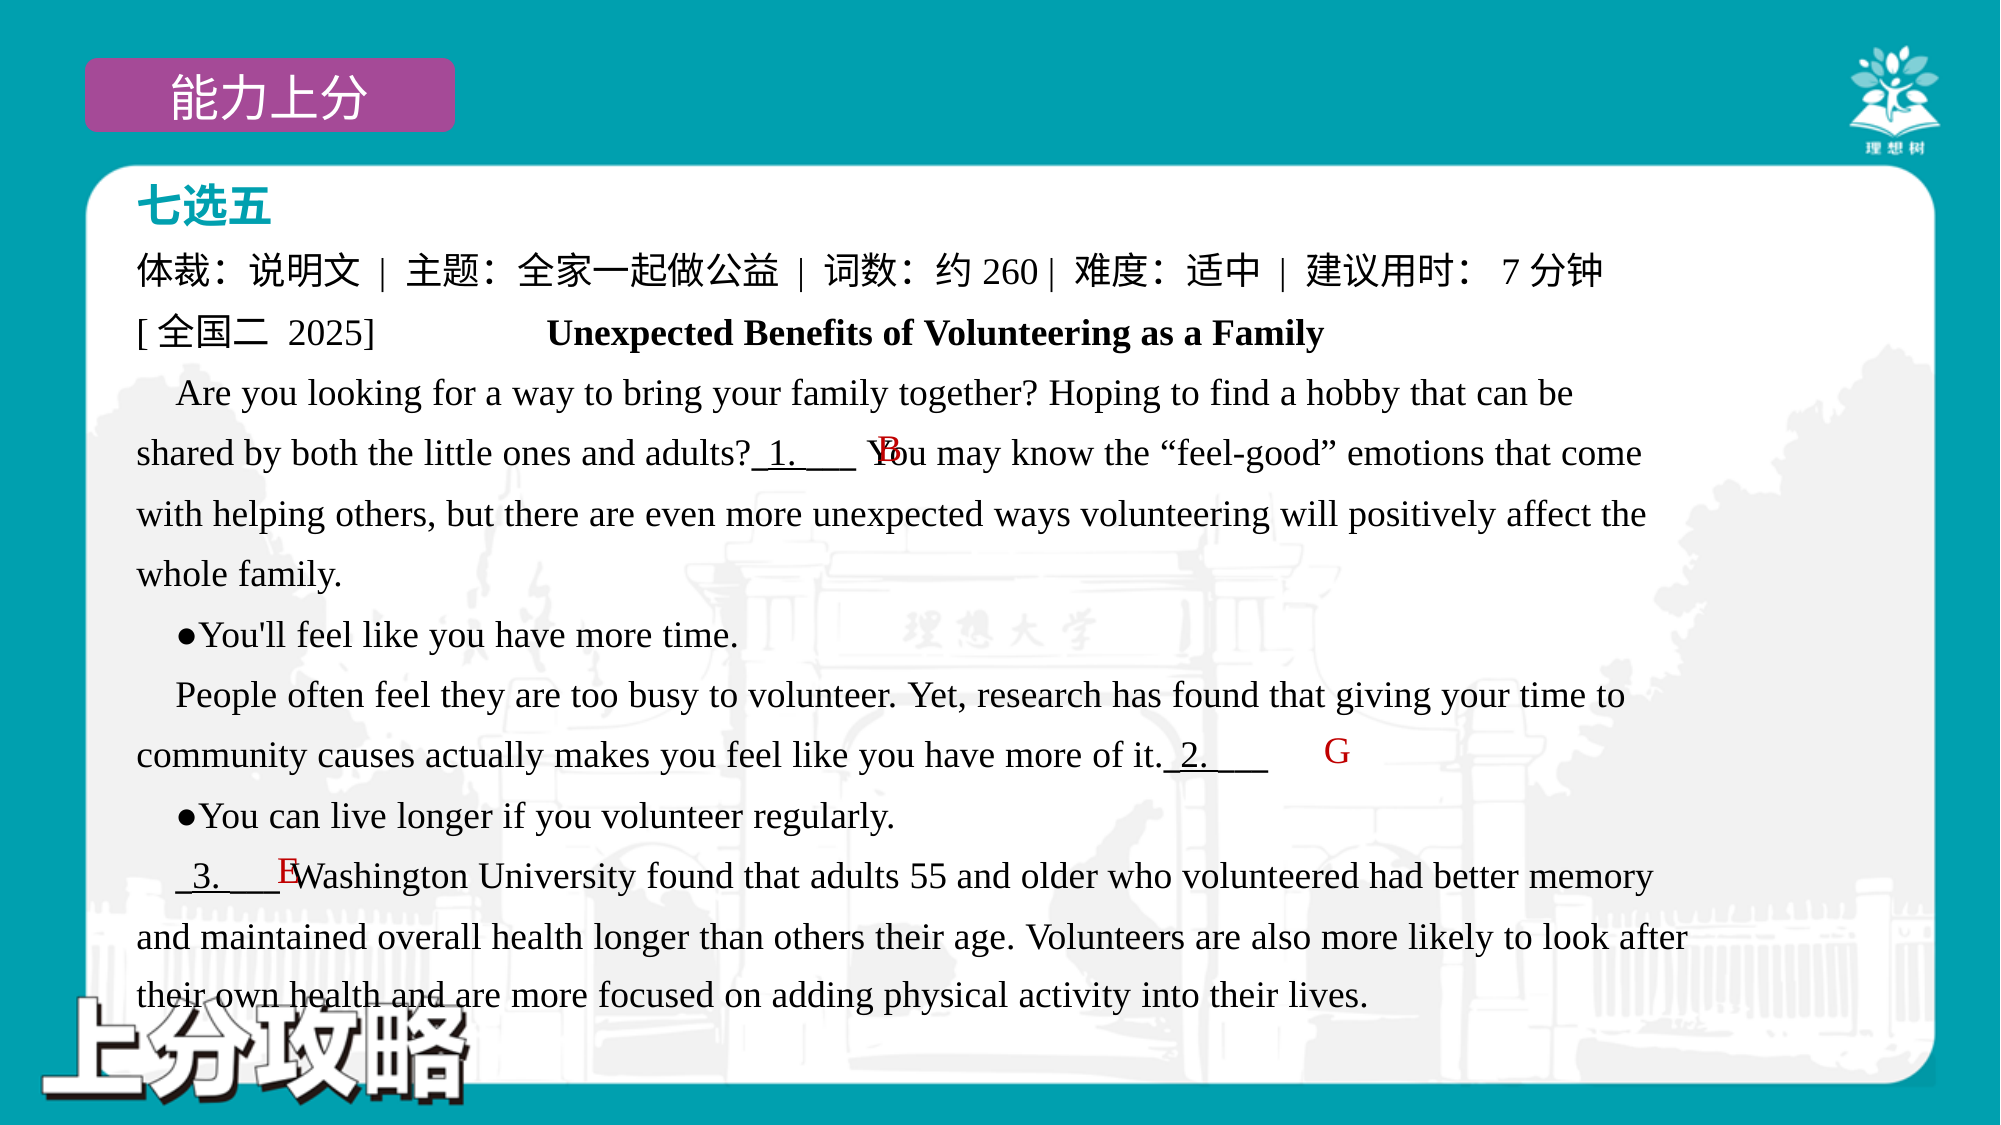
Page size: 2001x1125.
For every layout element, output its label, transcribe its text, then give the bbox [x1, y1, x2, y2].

text_box [全国二 2025] Unexpected Benefits of Volunteering as a Family Are you looking for a way to bring your family together? Hoping to find a hobby that can be shared by both the little ones and adults?_1. ___ You may know the “feel-good” emotions that come with helping others, but there are even more unexpected ways volunteering will positively affect the whole family. ●You'll feel like you have more time. People often feel they are too busy to volunteer. Yet, research has found that giving your time to community causes actually makes you feel like you have more of it._2. ___ ●You can live longer if you volunteer regularly. _3. ___ Washington University found that adults 55 and older who volunteered had better memory and maintained overall health longer than others their age. Volunteers are also more likely to look after their own health and are more focused on adding physical activity into their lives.#3.3.1 [136, 292, 1865, 1009]
text_box 七选五 [136, 176, 1865, 232]
text_box B [863, 408, 916, 464]
text_box G [1310, 710, 1365, 766]
text_box 体裁：说明文 | 主题：全家一起做公益 | 词数：约260 | 难度：适中 | 建议用时：7分钟 [136, 233, 1865, 287]
picture [0, 0, 2000, 1125]
text_box E [263, 831, 314, 887]
